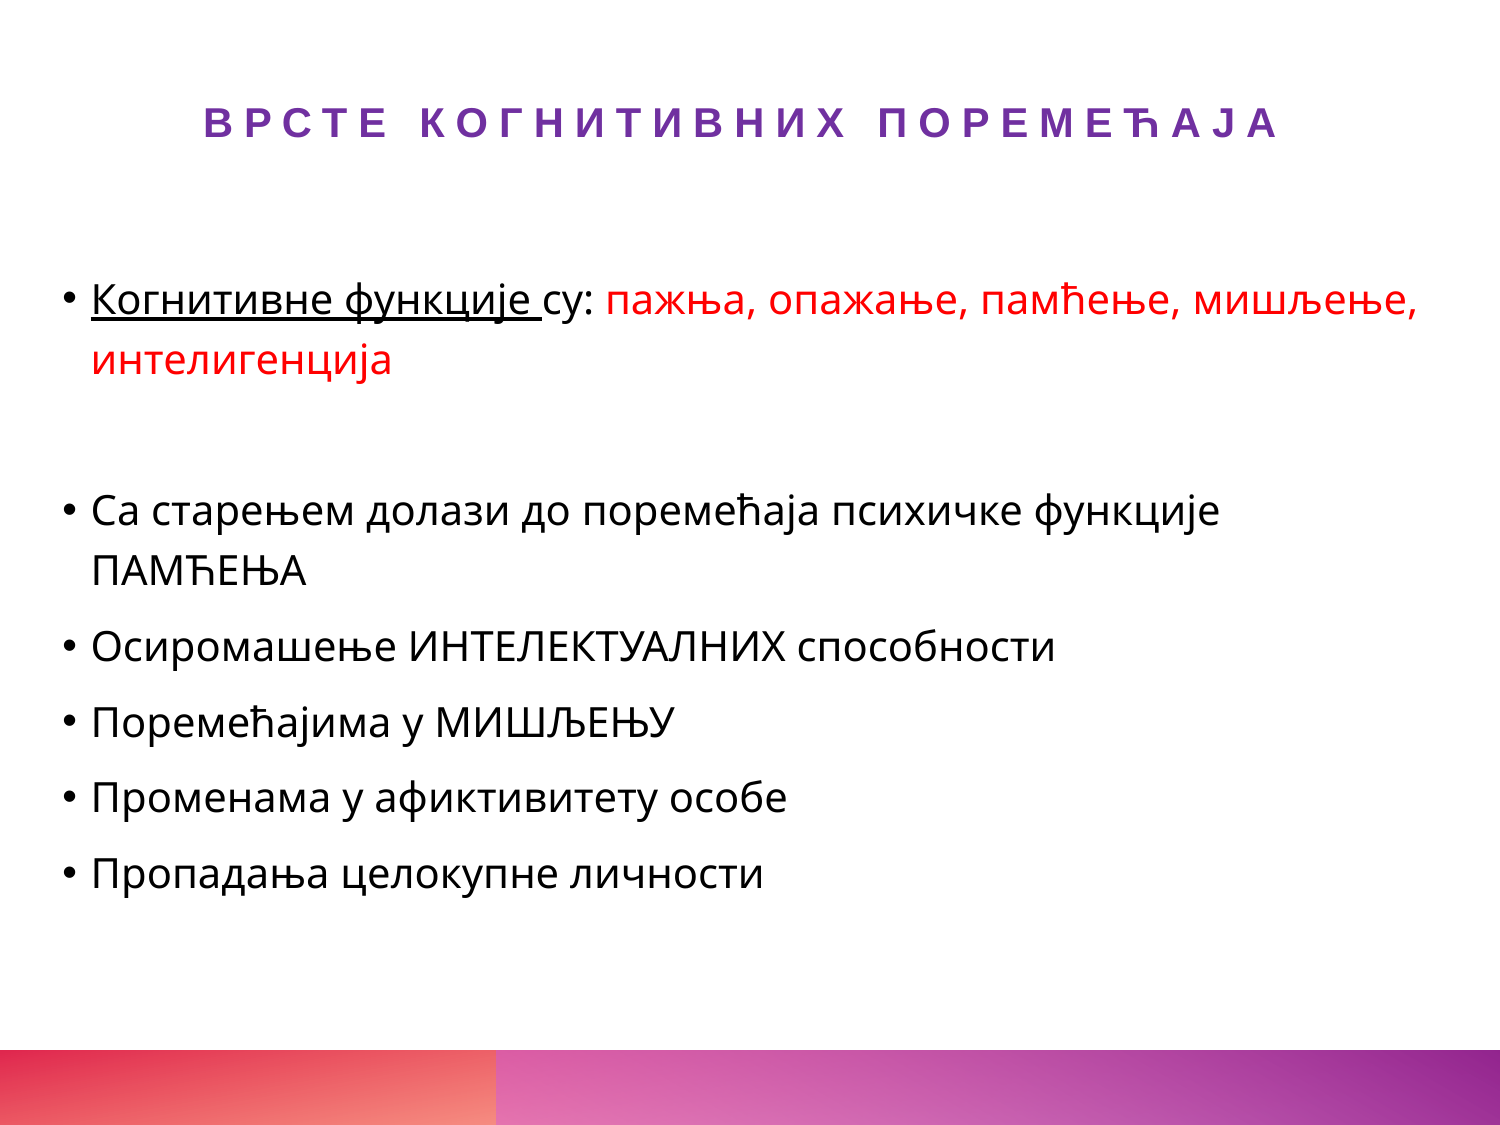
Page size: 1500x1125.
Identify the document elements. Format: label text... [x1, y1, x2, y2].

title Врсте когнитивних поремећаја [203, 50, 1297, 146]
list Когнитивне функције су: пажња, опажање, памћење, мишљење, интелигенција Са старењем долази до поремећаја психичке функције ПАМЋЕЊА Осиромашење ИНТЕЛЕКТУАЛНИХ способности Поремећајима у МИШЉЕЊУ Променама у афиктивитету особе Пропадања целокупне личности [62, 262, 1429, 996]
